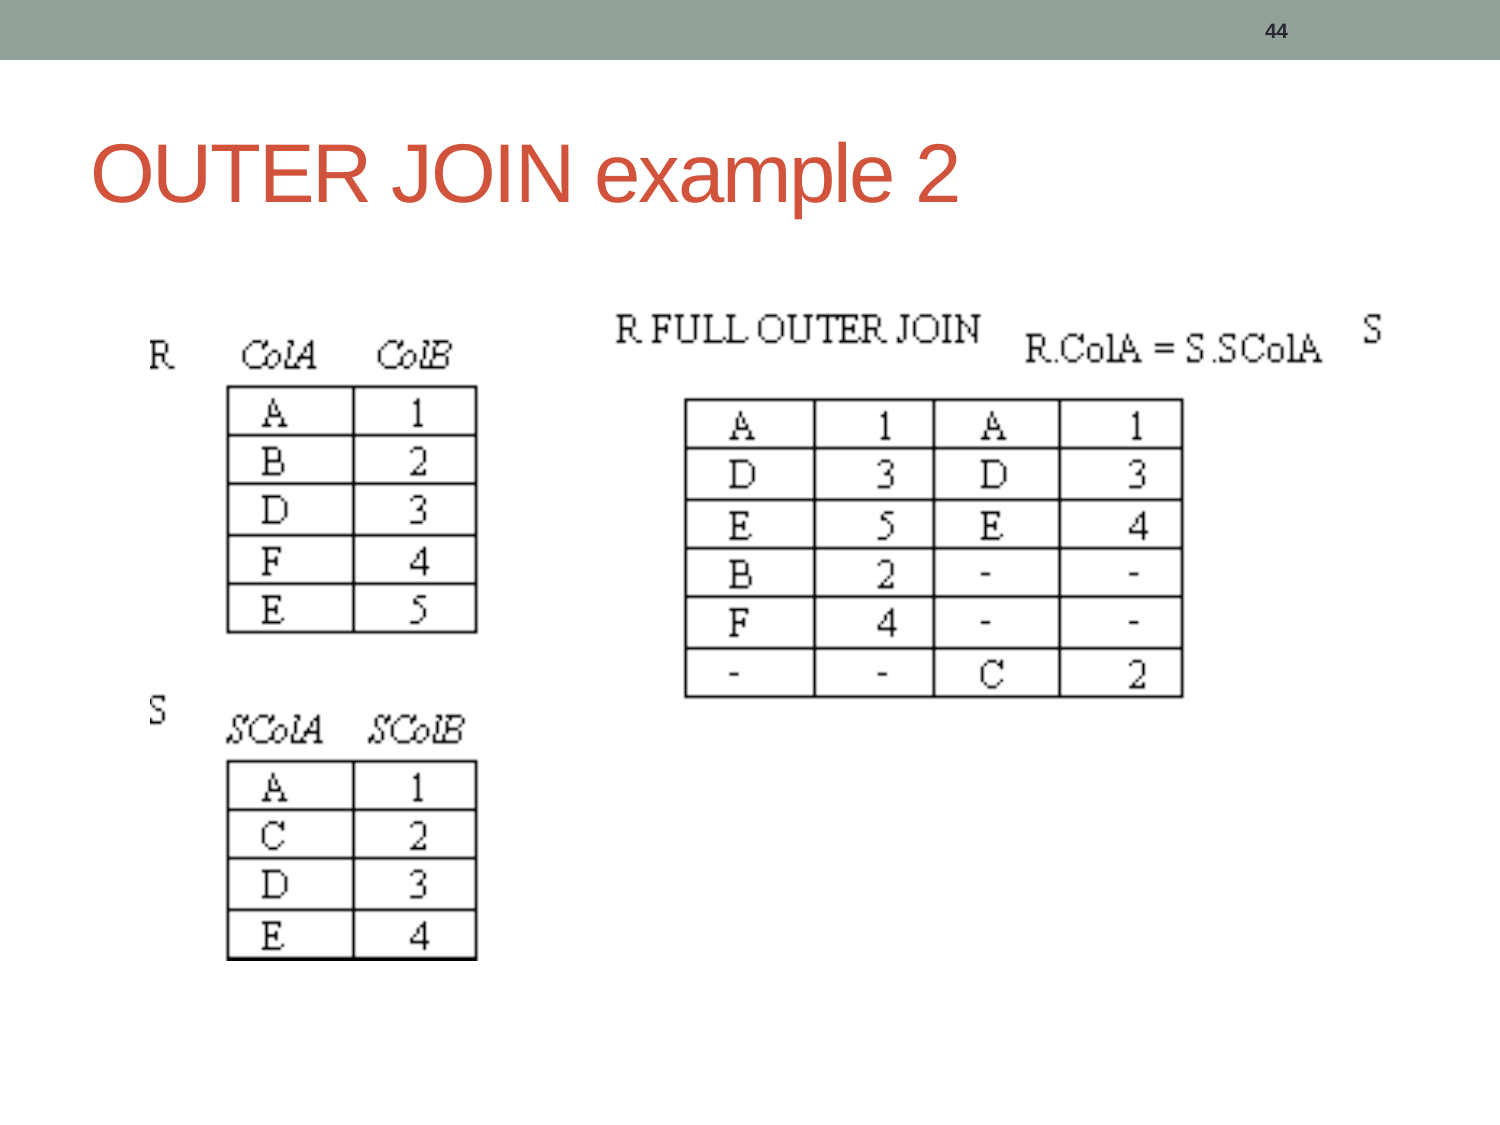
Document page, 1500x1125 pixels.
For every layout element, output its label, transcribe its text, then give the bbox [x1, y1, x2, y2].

title OUTER JOIN example 2 [75, 87, 1425, 250]
slide_number 44 [1250, 3, 1425, 57]
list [149, 312, 1388, 961]
